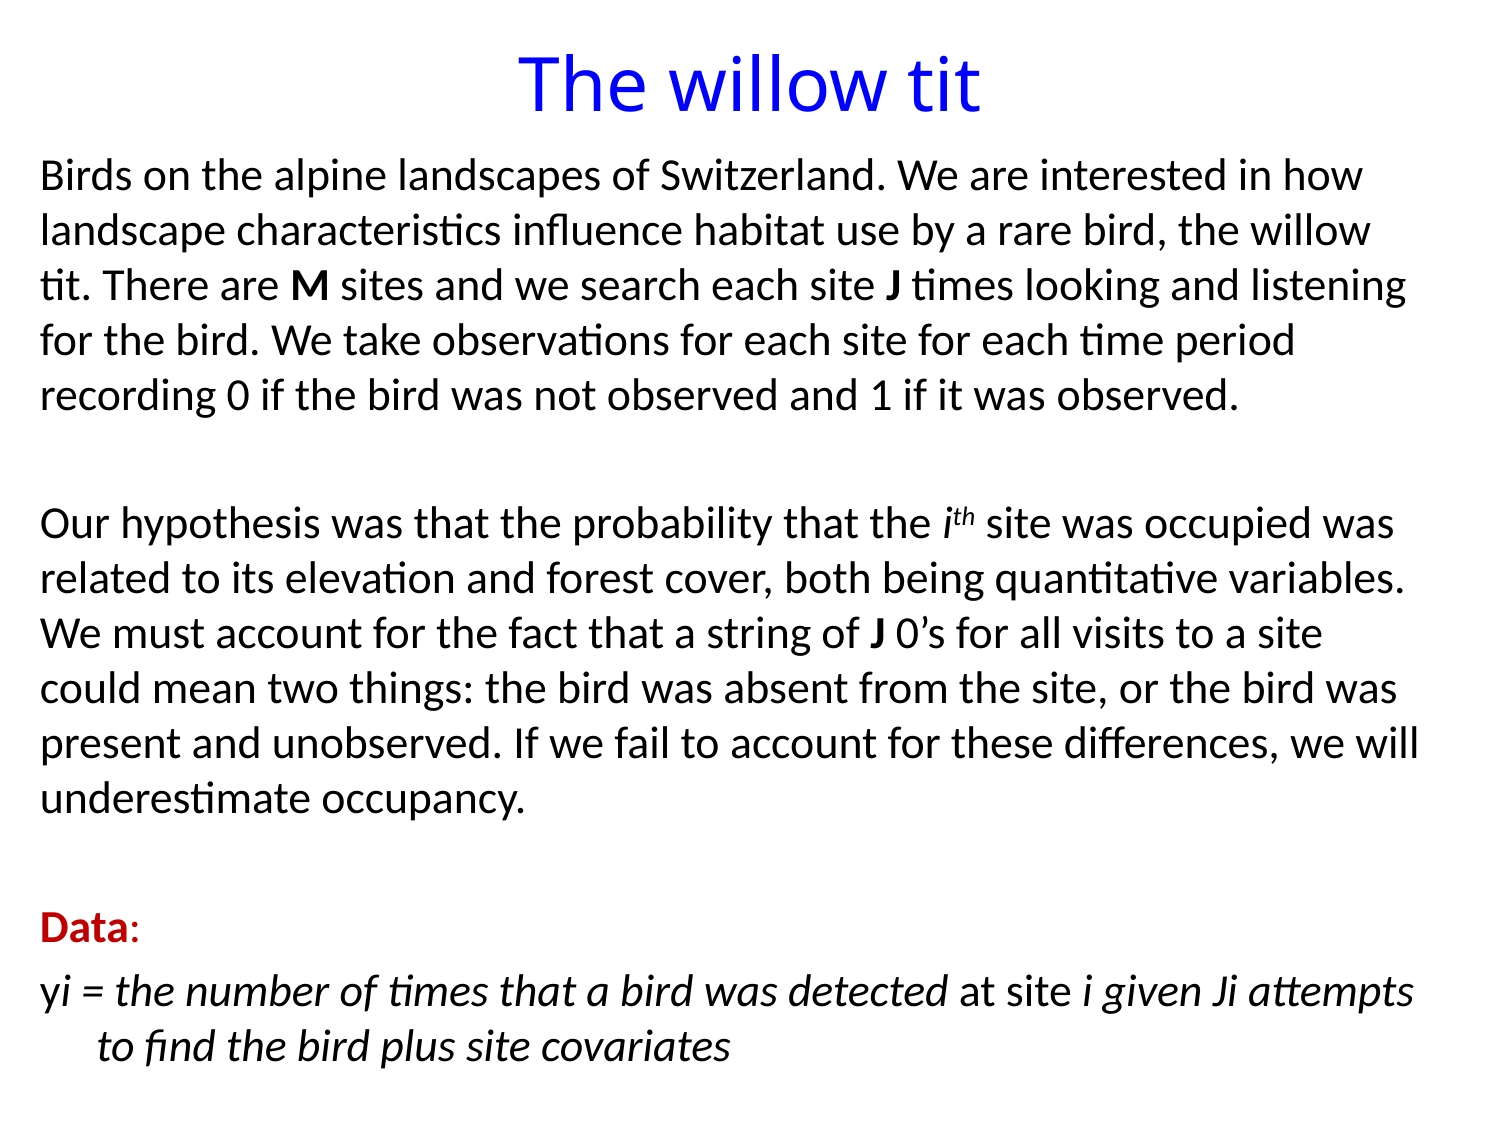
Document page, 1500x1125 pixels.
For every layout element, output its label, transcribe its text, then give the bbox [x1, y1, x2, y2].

title The willow tit [75, 0, 1425, 137]
list Birds on the alpine landscapes of Switzerland. We are interested in how landscape characteristics influence habitat use by a rare bird, the willow tit. There are M sites and we search each site J times looking and listening for the bird. We take observations for each site for each time period recording 0 if the bird was not observed and 1 if it was observed. Our hypothesis was that the probability that the ith site was occupied was related to its elevation and forest cover, both being quantitative variables. We must account for the fact that a string of J 0’s for all visits to a site could mean two things: the bird was absent from the site, or the bird was present and unobserved. If we fail to account for these differences, we will underestimate occupancy. Data: yi = the number of times that a bird was detected at site i given Ji attempts to find the bird plus site covariates [24, 137, 1438, 880]
